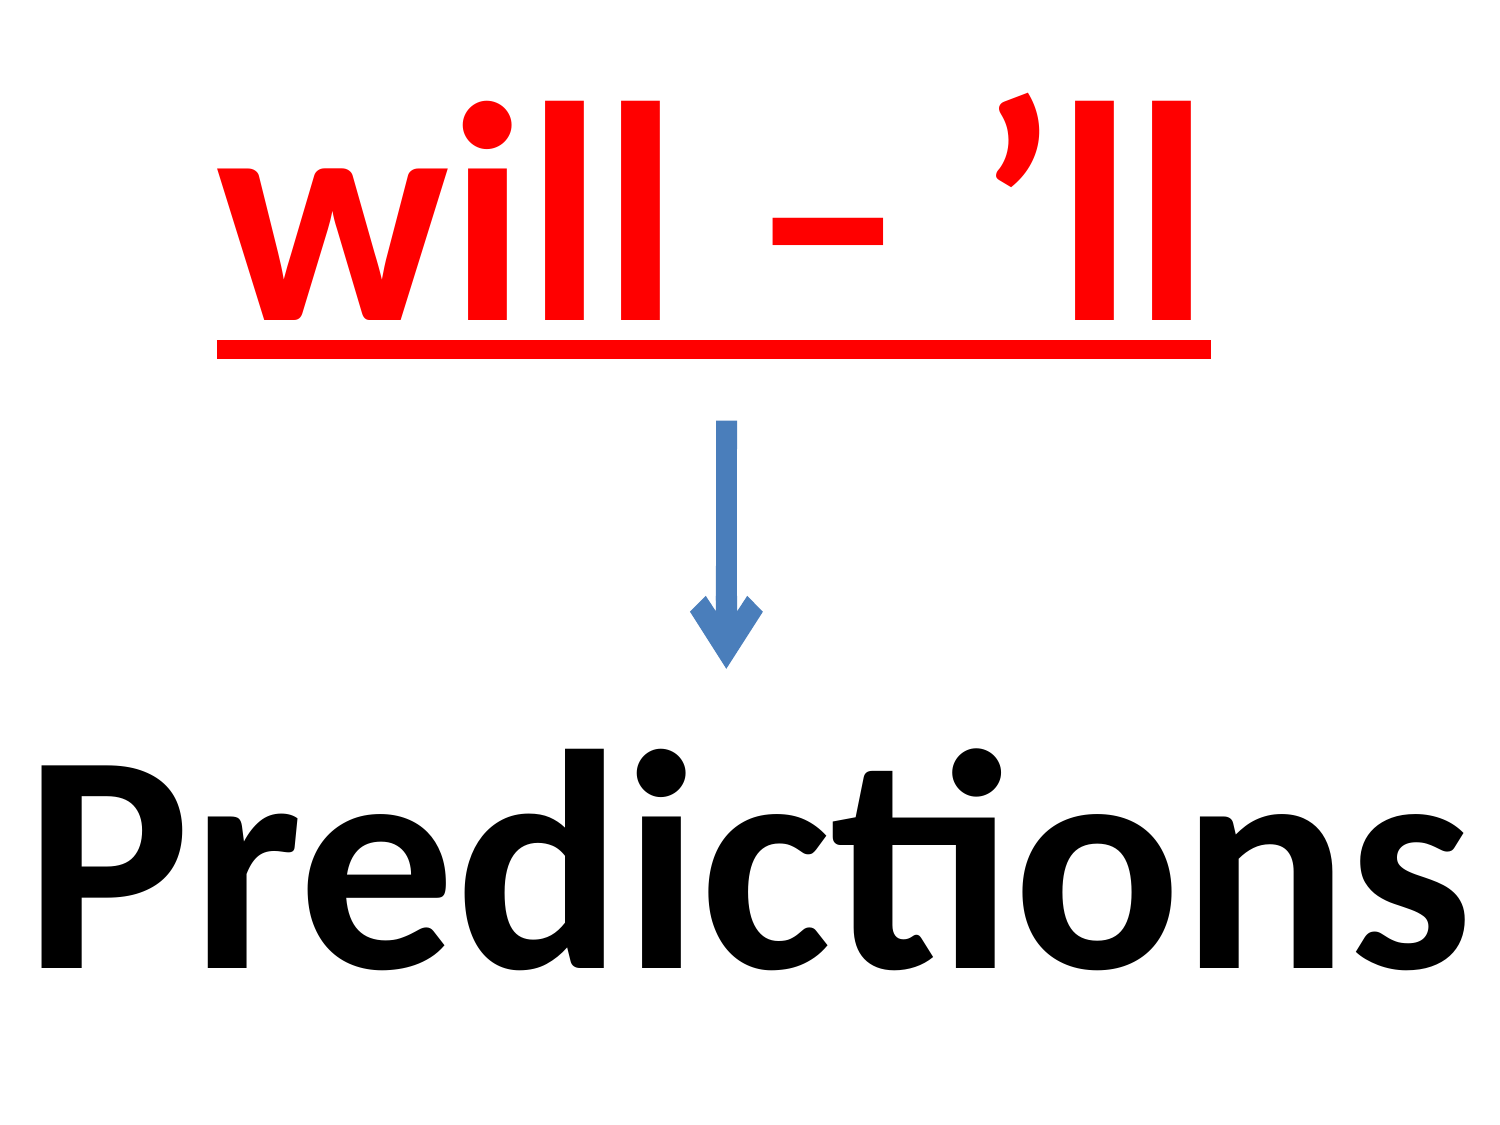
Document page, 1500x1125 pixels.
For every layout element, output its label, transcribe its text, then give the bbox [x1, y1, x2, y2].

subtitle will – ’ll [123, 0, 1304, 398]
title Predictions [0, 562, 1500, 1125]
